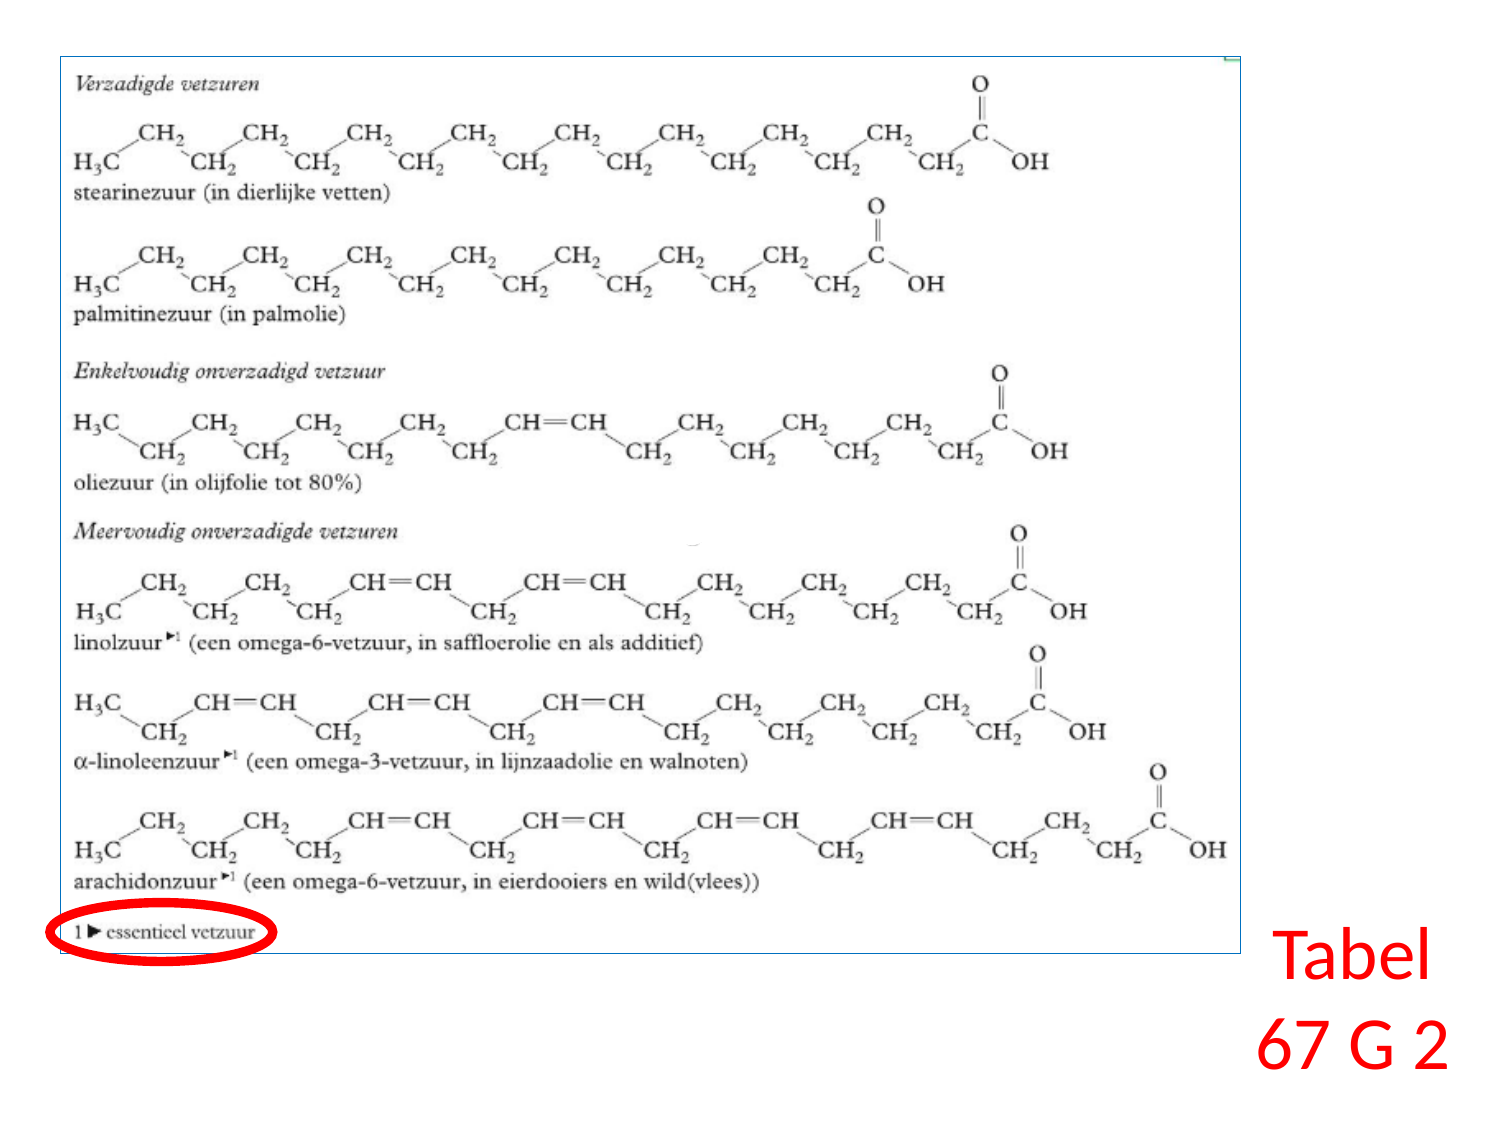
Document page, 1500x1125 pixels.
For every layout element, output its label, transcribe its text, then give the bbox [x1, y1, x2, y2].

text_box [82, 954, 240, 963]
text_box [48, 919, 59, 945]
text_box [59, 56, 1241, 954]
text_box Tabel 67 G 2 [1240, 897, 1470, 1092]
